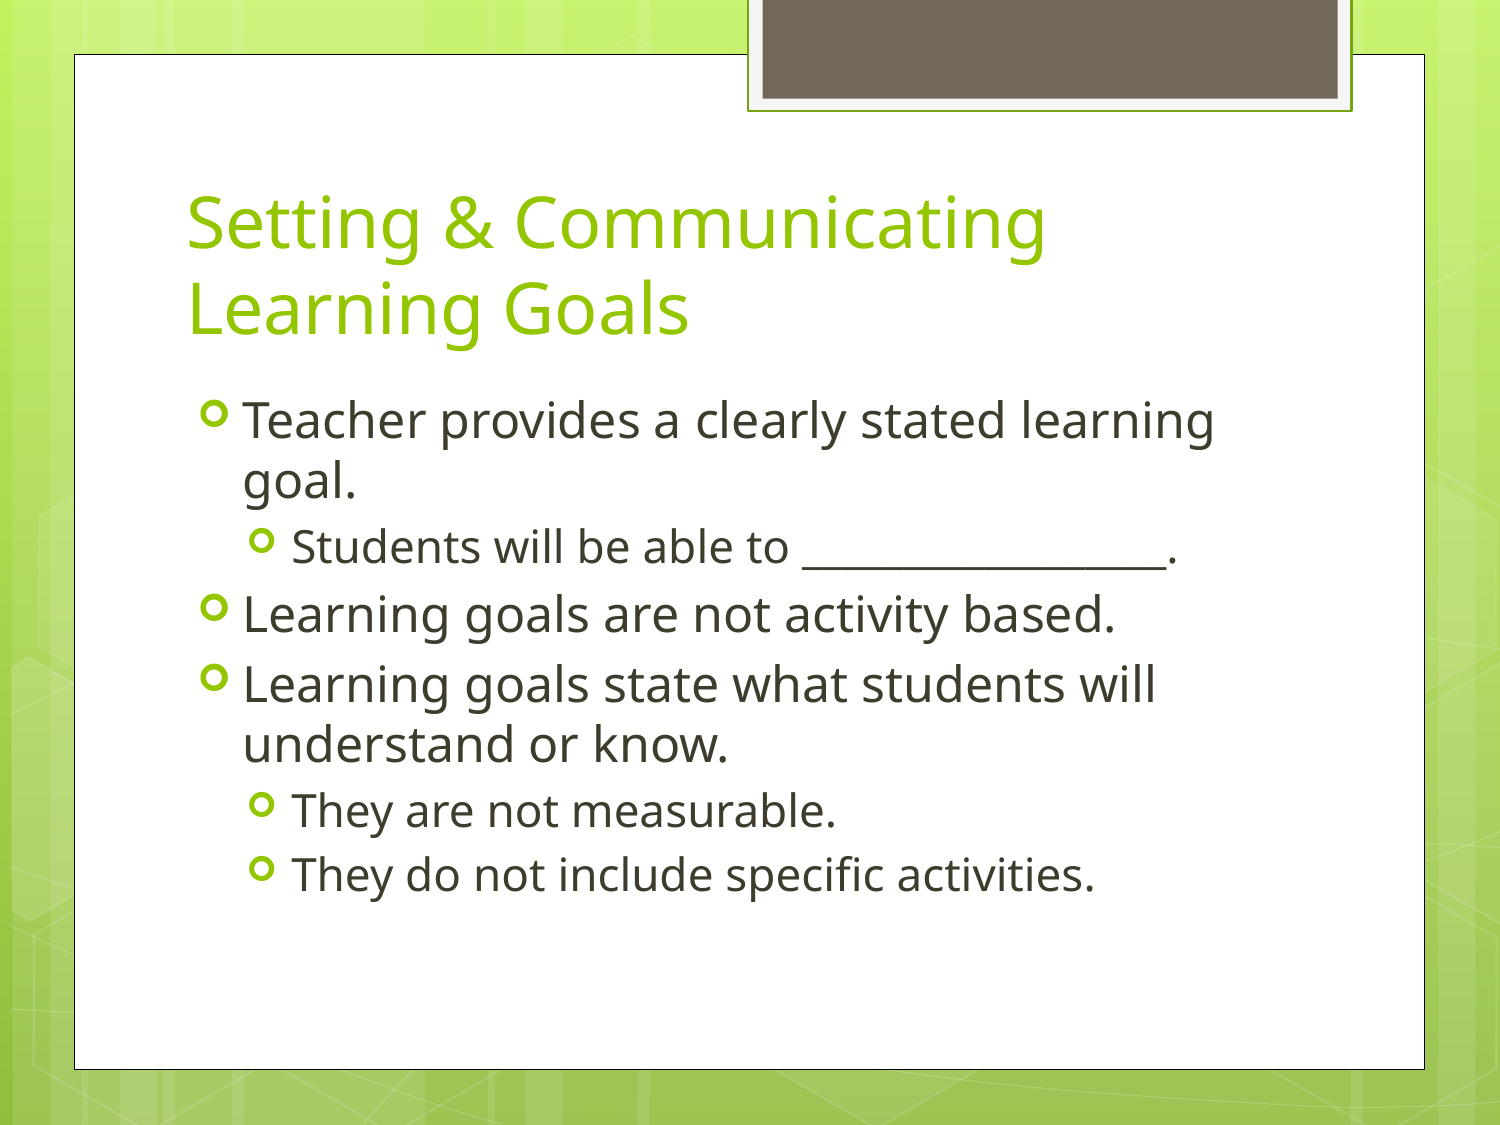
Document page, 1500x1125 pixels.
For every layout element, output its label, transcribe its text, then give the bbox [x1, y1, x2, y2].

list Teacher provides a clearly stated learning goal. Students will be able to __________________. Learning goals are not activity based. Learning goals state what students will understand or know. They are not measurable. They do not include specific activities. [171, 381, 1283, 957]
title Setting & Communicating Learning Goals [171, 168, 1324, 357]
